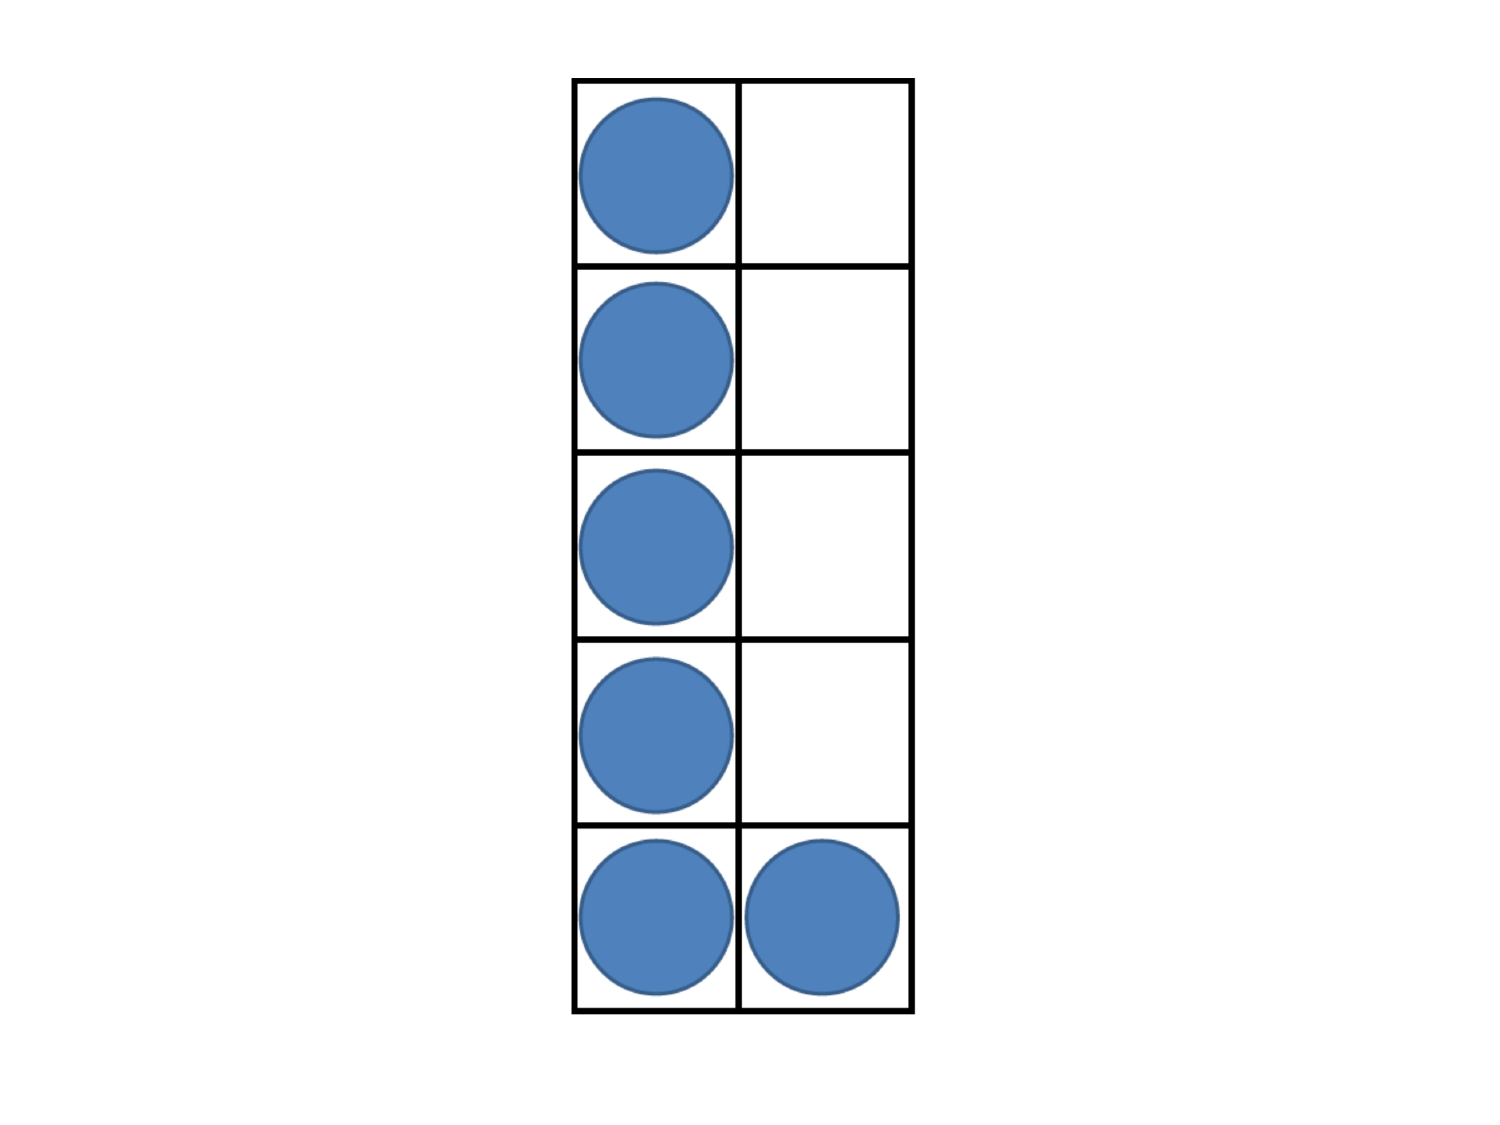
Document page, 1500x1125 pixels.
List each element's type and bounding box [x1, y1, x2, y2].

picture [272, 79, 1212, 1016]
